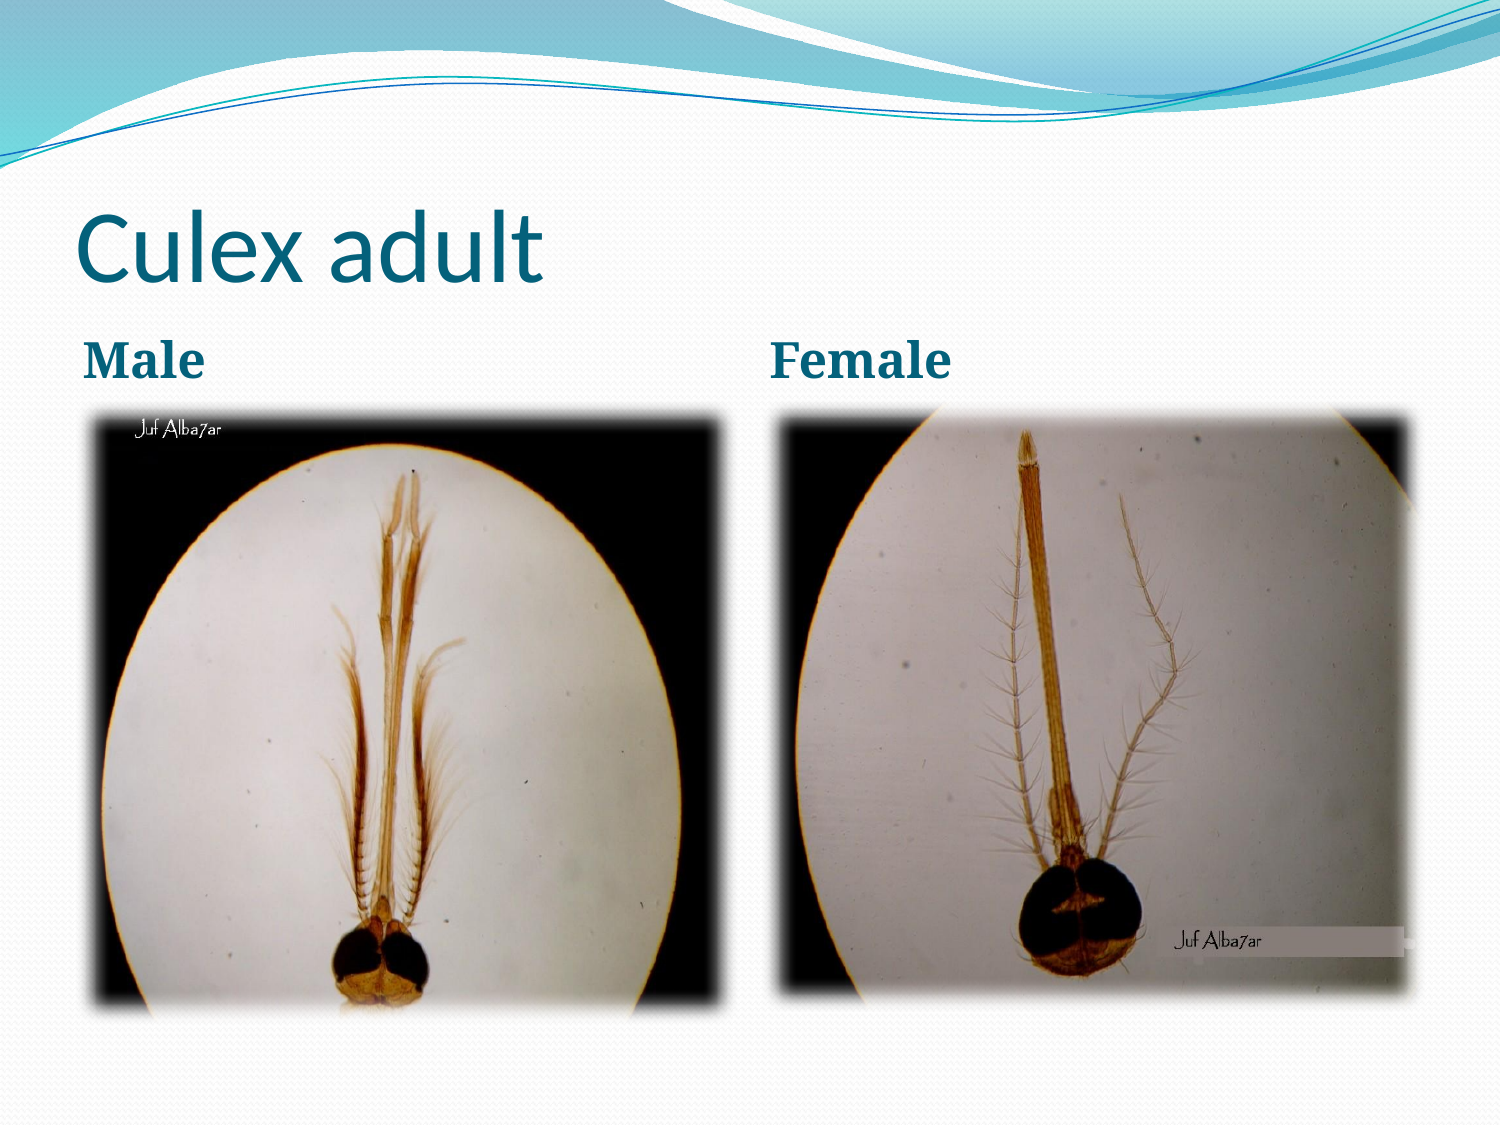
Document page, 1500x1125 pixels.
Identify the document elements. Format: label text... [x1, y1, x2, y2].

title Culex adult [75, 115, 1425, 303]
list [761, 399, 1426, 1013]
list Male [75, 304, 738, 399]
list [74, 399, 738, 1026]
list Female [761, 305, 1425, 399]
